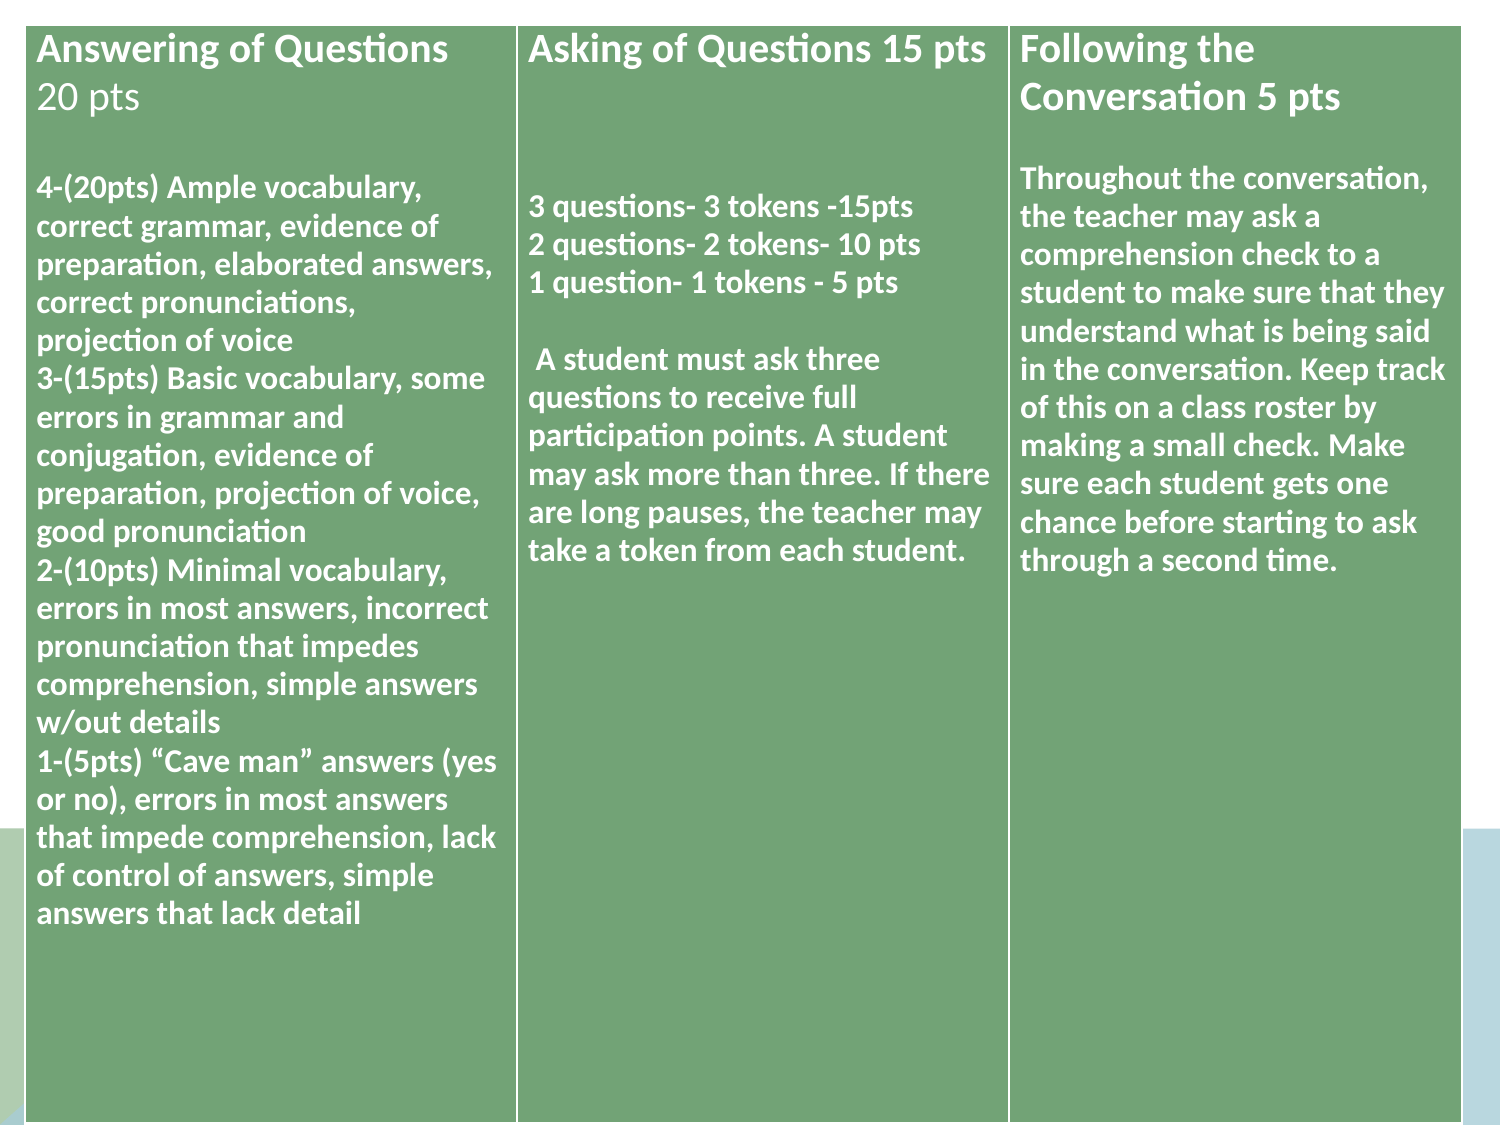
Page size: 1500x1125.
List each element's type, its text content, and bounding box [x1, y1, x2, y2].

table_header Answering of Questions 20 pts 4-(20pts) Ample vocabulary, correct grammar, evidence of preparation, elaborated answers, correct pronunciations, projection of voice 3-(15pts) Basic vocabulary, some errors in grammar and conjugation, evidence of preparation, projection of voice, good pronunciation 2-(10pts) Minimal vocabulary, errors in most answers, incorrect pronunciation that impedes comprehension, simple answers w/out details 1-(5pts) “Cave man” answers (yes or no), errors in most answers that impede comprehension, lack of control of answers, simple answers that lack detail [26, 26, 516, 1122]
table_header Following the Conversation 5 pts Throughout the conversation, the teacher may ask a comprehension check to a student to make sure that they understand what is being said in the conversation. Keep track of this on a class roster by making a small check. Make sure each student gets one chance before starting to ask through a second time. [1010, 26, 1461, 1122]
table_header Asking of Questions 15 pts 3 questions- 3 tokens -15pts 2 questions- 2 tokens- 10 pts 1 question- 1 tokens - 5 pts A student must ask three questions to receive full participation points. A student may ask more than three. If there are long pauses, the teacher may take a token from each student. [518, 26, 1008, 1122]
